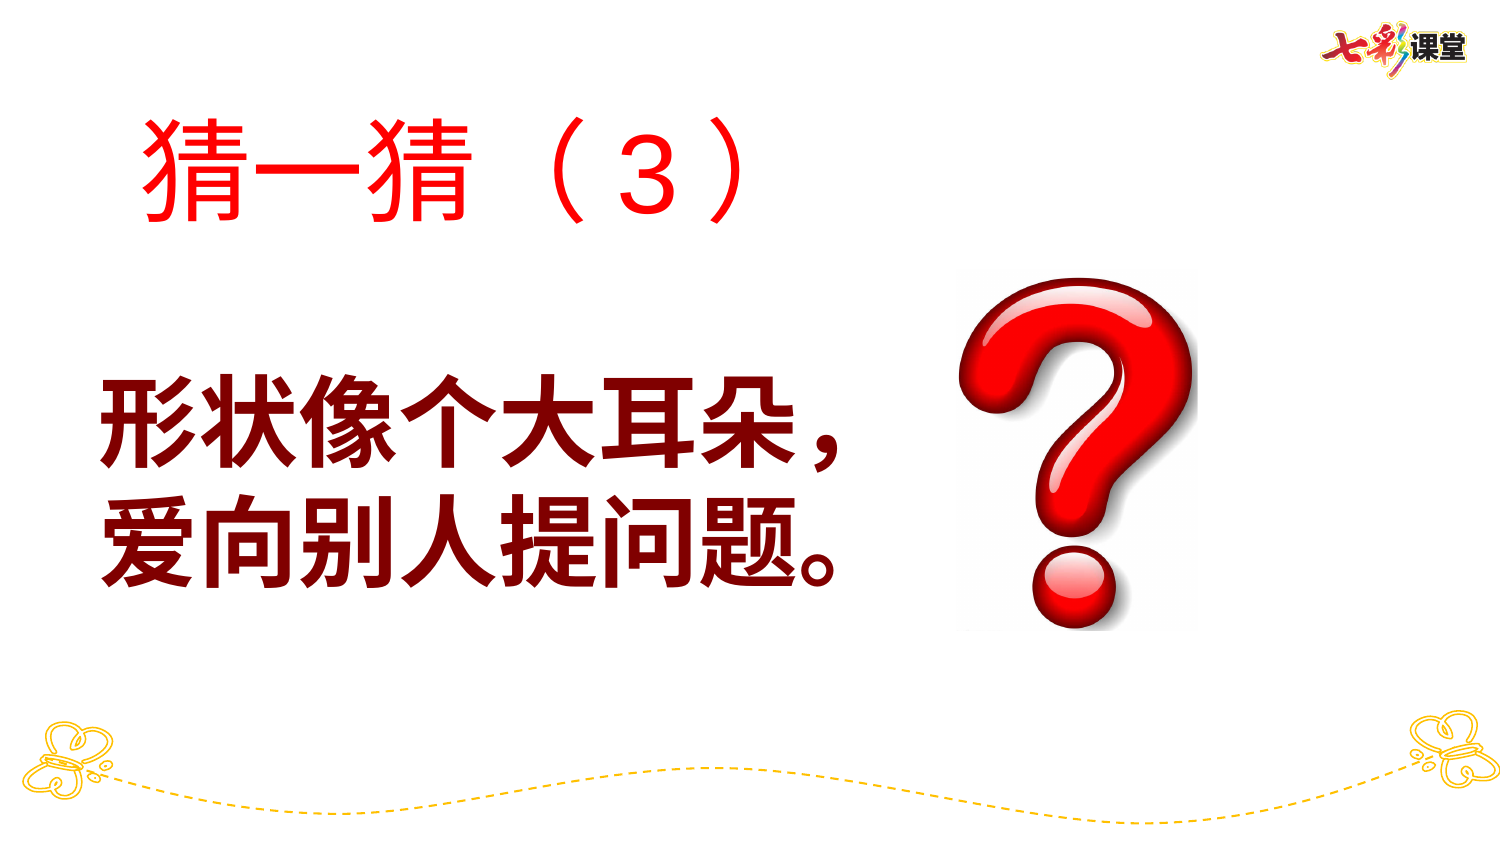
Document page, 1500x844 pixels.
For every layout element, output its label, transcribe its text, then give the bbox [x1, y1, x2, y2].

text_box 猜一猜（3） [128, 94, 1171, 242]
text_box 形状像个大耳朵，爱向别人提问题。 [87, 353, 829, 605]
picture [956, 269, 1198, 631]
picture [1318, 20, 1469, 80]
